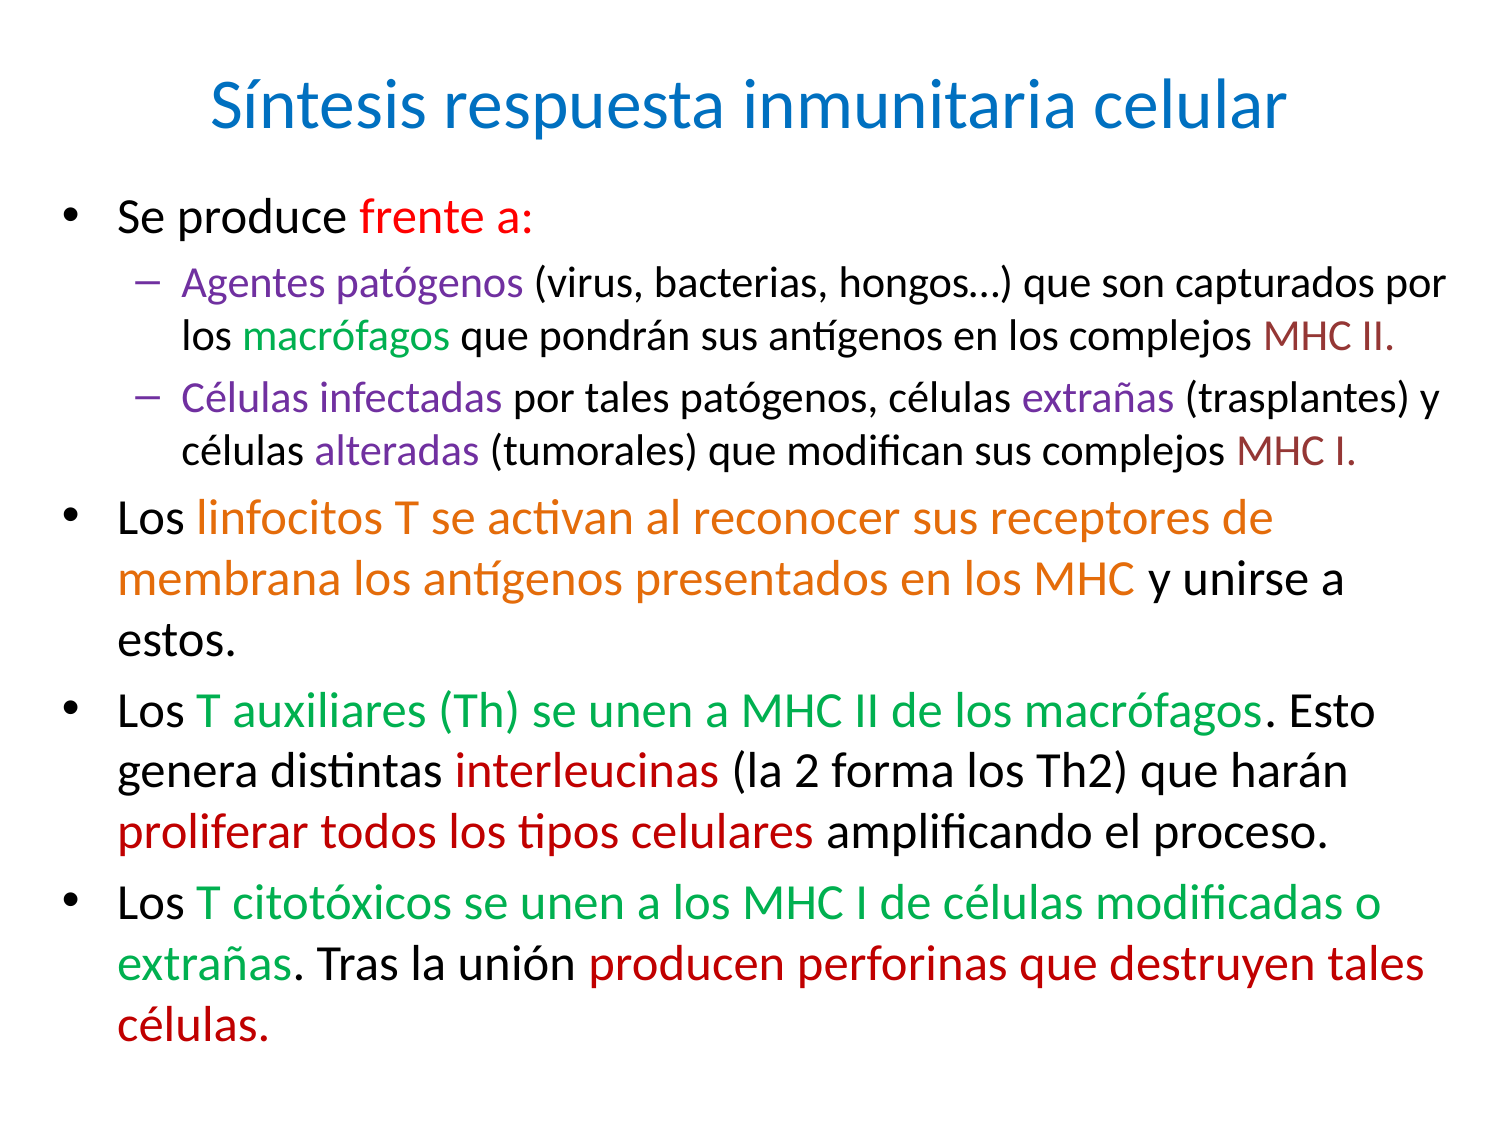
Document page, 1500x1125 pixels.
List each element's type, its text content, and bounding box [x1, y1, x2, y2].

list Se produce frente a: Agentes patógenos (virus, bacterias, hongos…) que son capturados por los macrófagos que pondrán sus antígenos en los complejos MHC II. Células infectadas por tales patógenos, células extrañas (trasplantes) y células alteradas (tumorales) que modifican sus complejos MHC I. Los linfocitos T se activan al reconocer sus receptores de membrana los antígenos presentados en los MHC y unirse a estos. Los T auxiliares (Th) se unen a MHC II de los macrófagos. Esto genera distintas interleucinas (la 2 forma los Th2) que harán proliferar todos los tipos celulares amplificando el proceso. Los T citotóxicos se unen a los MHC I de células modificadas o extrañas. Tras la unión producen perforinas que destruyen tales células. [46, 175, 1465, 1090]
title Síntesis respuesta inmunitaria celular [75, 23, 1425, 175]
